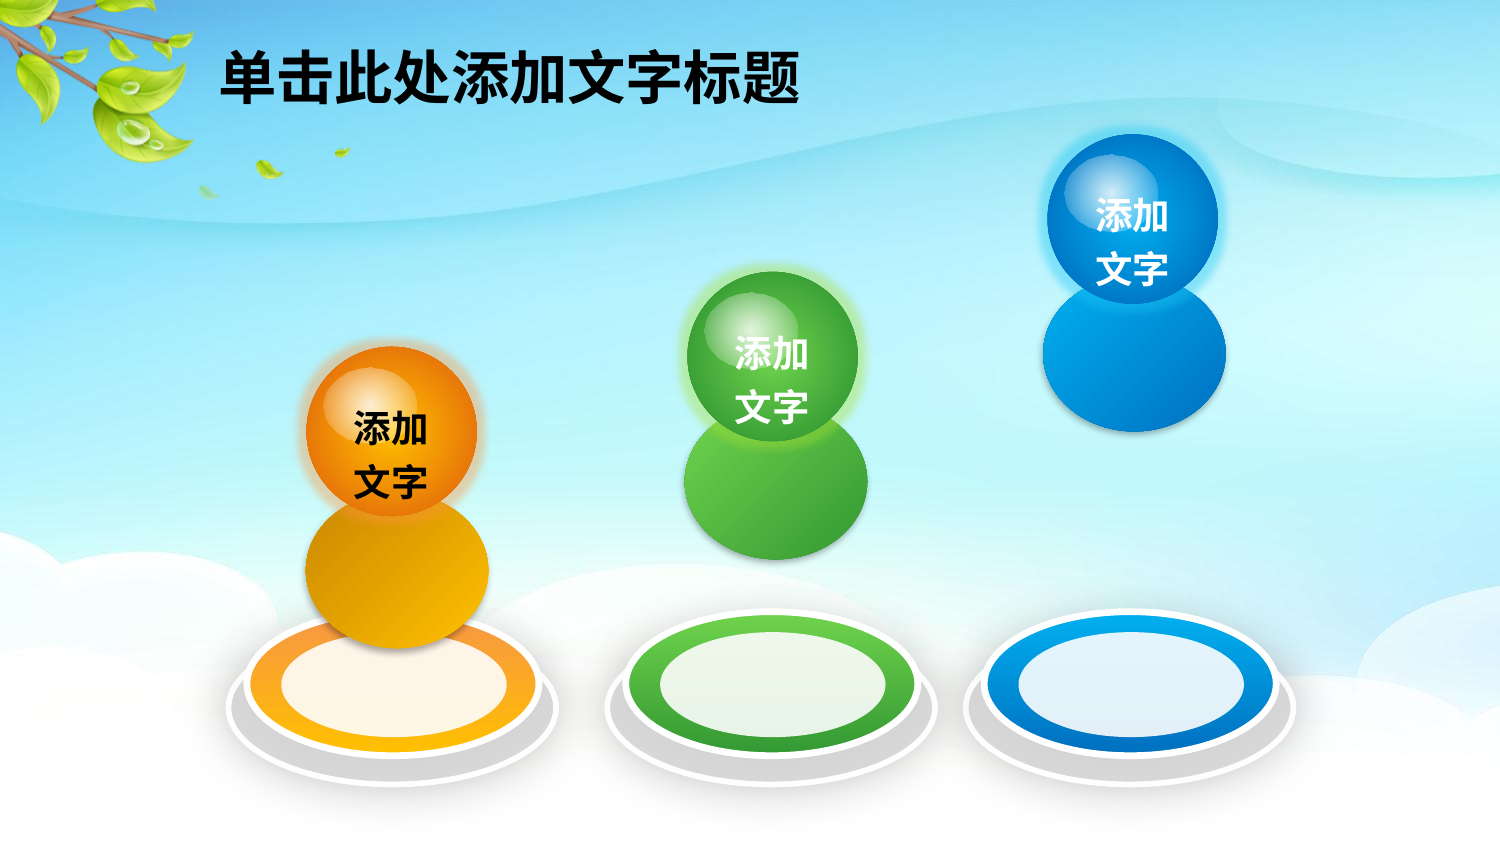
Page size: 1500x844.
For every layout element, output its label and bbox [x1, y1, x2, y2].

text_box [1043, 304, 1226, 432]
text_box [306, 346, 477, 517]
text_box [1047, 134, 1218, 304]
text_box [965, 611, 1294, 785]
text_box [228, 611, 557, 785]
text_box [305, 517, 489, 611]
text_box [346, 517, 437, 526]
text_box [684, 442, 868, 560]
picture [0, 0, 1500, 844]
text_box [607, 611, 935, 785]
text_box [687, 271, 858, 442]
